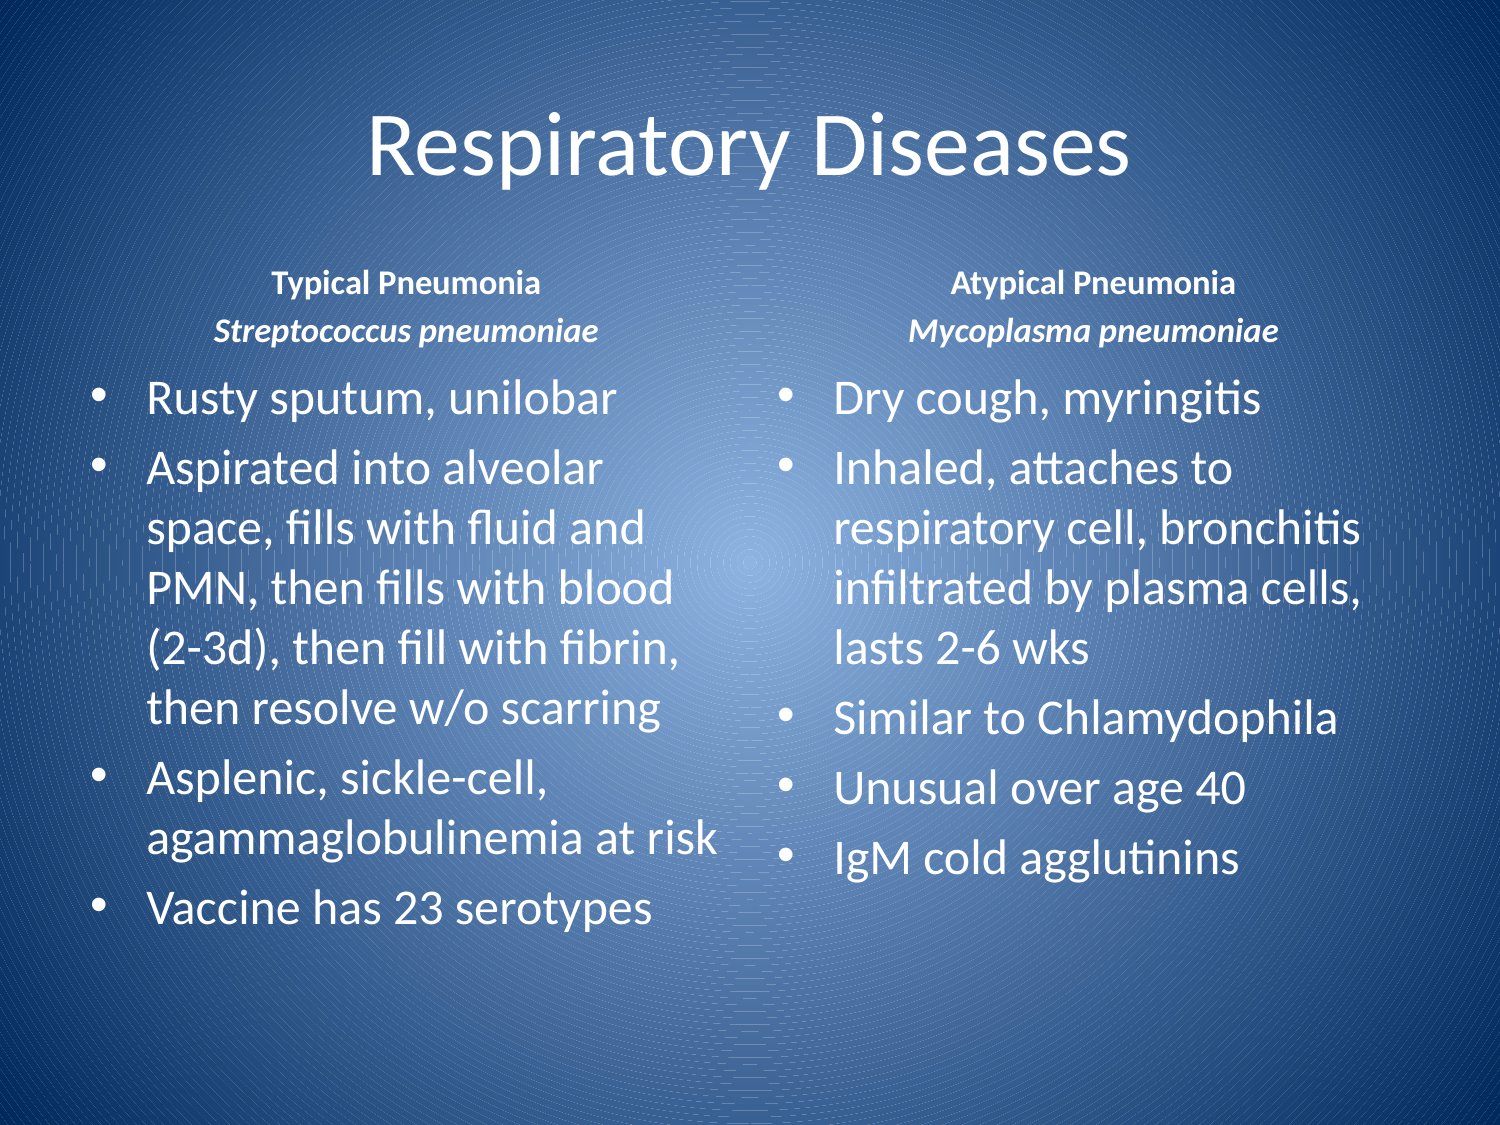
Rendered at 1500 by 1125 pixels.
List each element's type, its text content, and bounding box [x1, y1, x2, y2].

title Respiratory Diseases [75, 45, 1425, 233]
list Rusty sputum, unilobar Aspirated into alveolar space, fills with fluid and PMN, then fills with blood (2-3d), then fill with fibrin, then resolve w/o scarring Asplenic, sickle-cell, agammaglobulinemia at risk Vaccine has 23 serotypes [75, 356, 738, 1005]
list Dry cough, myringitis Inhaled, attaches to respiratory cell, bronchitis infiltrated by plasma cells, lasts 2-6 wks Similar to Chlamydophila Unusual over age 40 IgM cold agglutinins [761, 356, 1425, 1005]
list Typical Pneumonia Streptococcus pneumoniae [75, 251, 738, 356]
list Atypical Pneumonia Mycoplasma pneumoniae [761, 251, 1425, 356]
